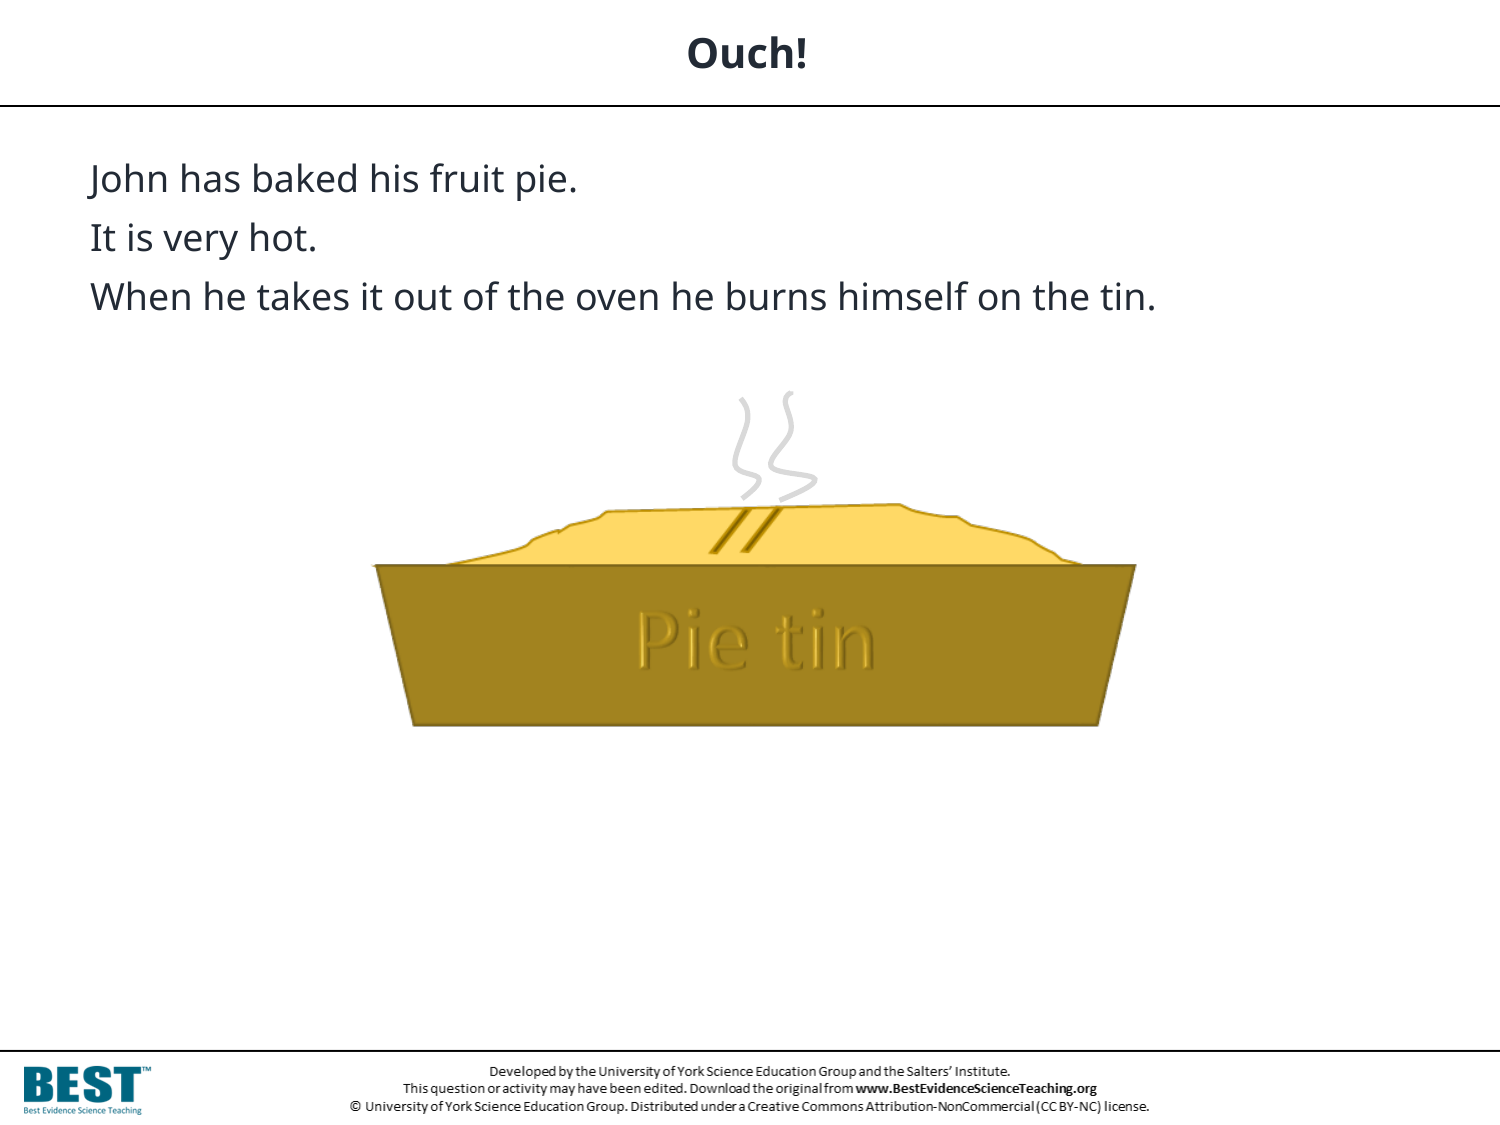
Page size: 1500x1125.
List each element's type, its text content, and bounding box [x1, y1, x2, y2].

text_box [370, 391, 1139, 729]
picture [0, 105, 1500, 1125]
text_box Ouch! [23, 4, 1471, 99]
